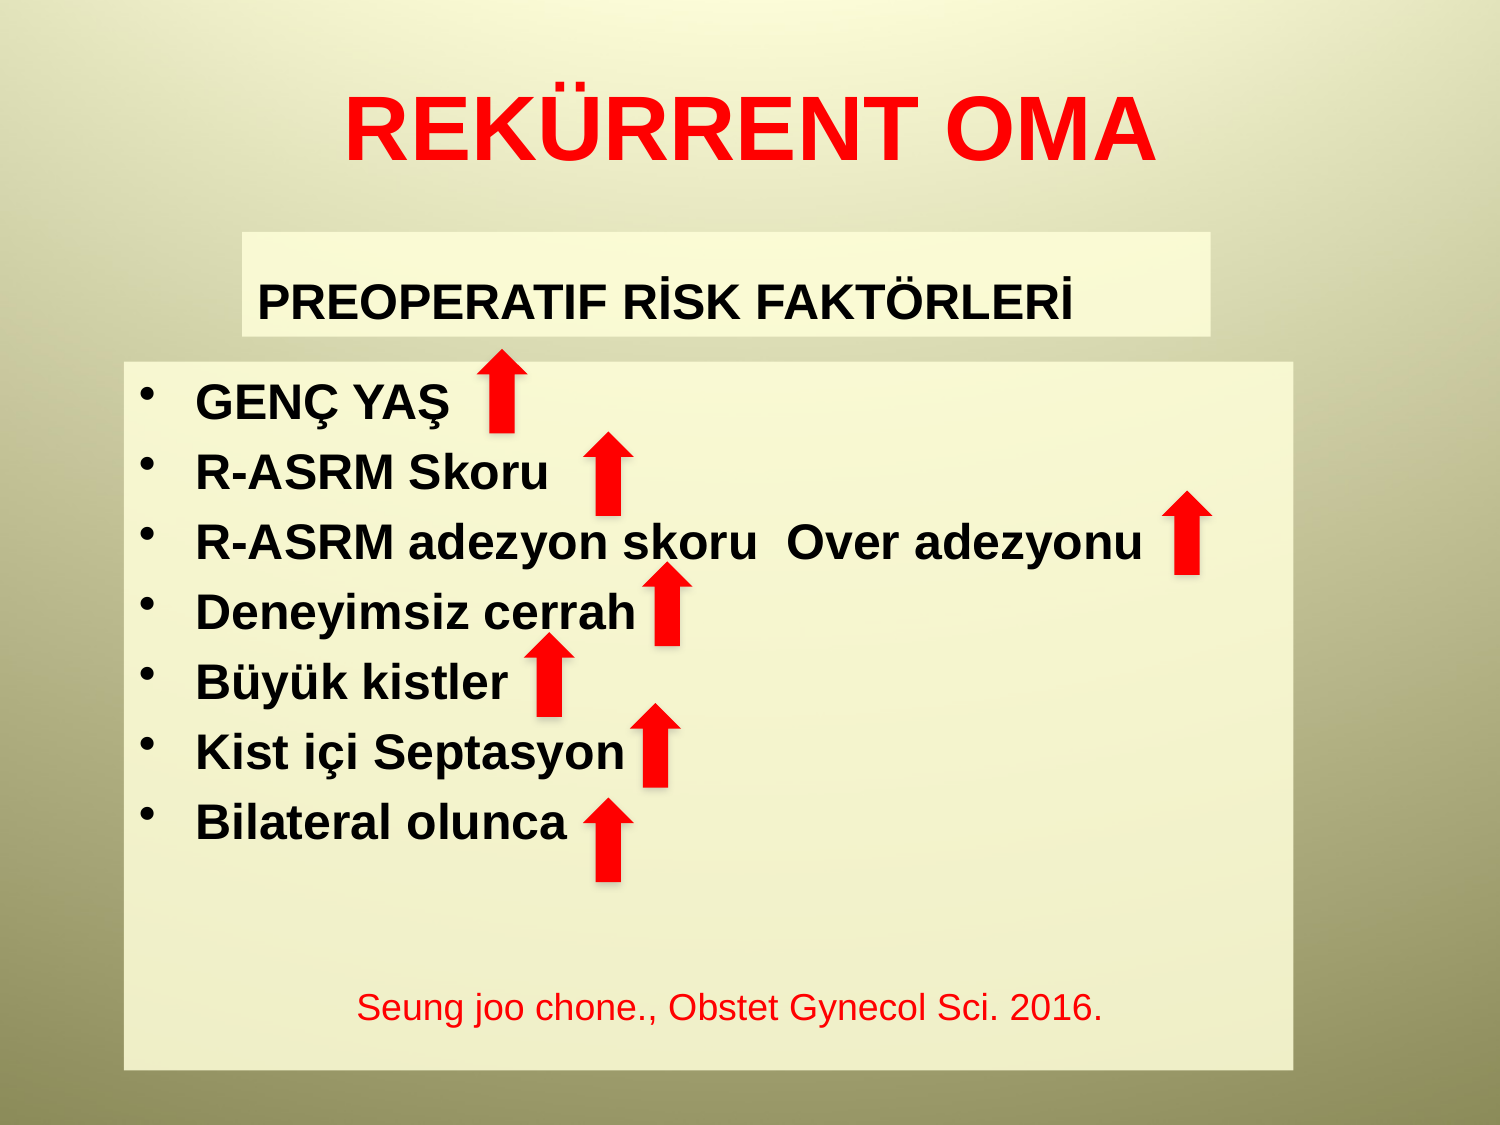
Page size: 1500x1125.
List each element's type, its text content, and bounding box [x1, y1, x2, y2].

list GENÇ YAŞ R-ASRM Skoru R-ASRM adezyon skoru Over adezyonu Deneyimsiz cerrah Büyük kistler Kist içi Septasyon Bilateral olunca [123, 361, 1294, 1071]
text_box [643, 562, 691, 646]
text_box [478, 349, 526, 433]
text_box [1163, 491, 1211, 575]
text_box [631, 704, 680, 787]
text_box [584, 798, 633, 882]
picture [0, 0, 1500, 1125]
title REKÜRRENT OMA [76, 125, 1428, 232]
text_box [584, 432, 633, 516]
text_box [525, 633, 573, 717]
text_box Seung joo chone., Obstet Gynecol Sci. 2016. [289, 976, 1129, 1036]
list PREOPERATIF RİSK FAKTÖRLERİ [242, 231, 1211, 337]
